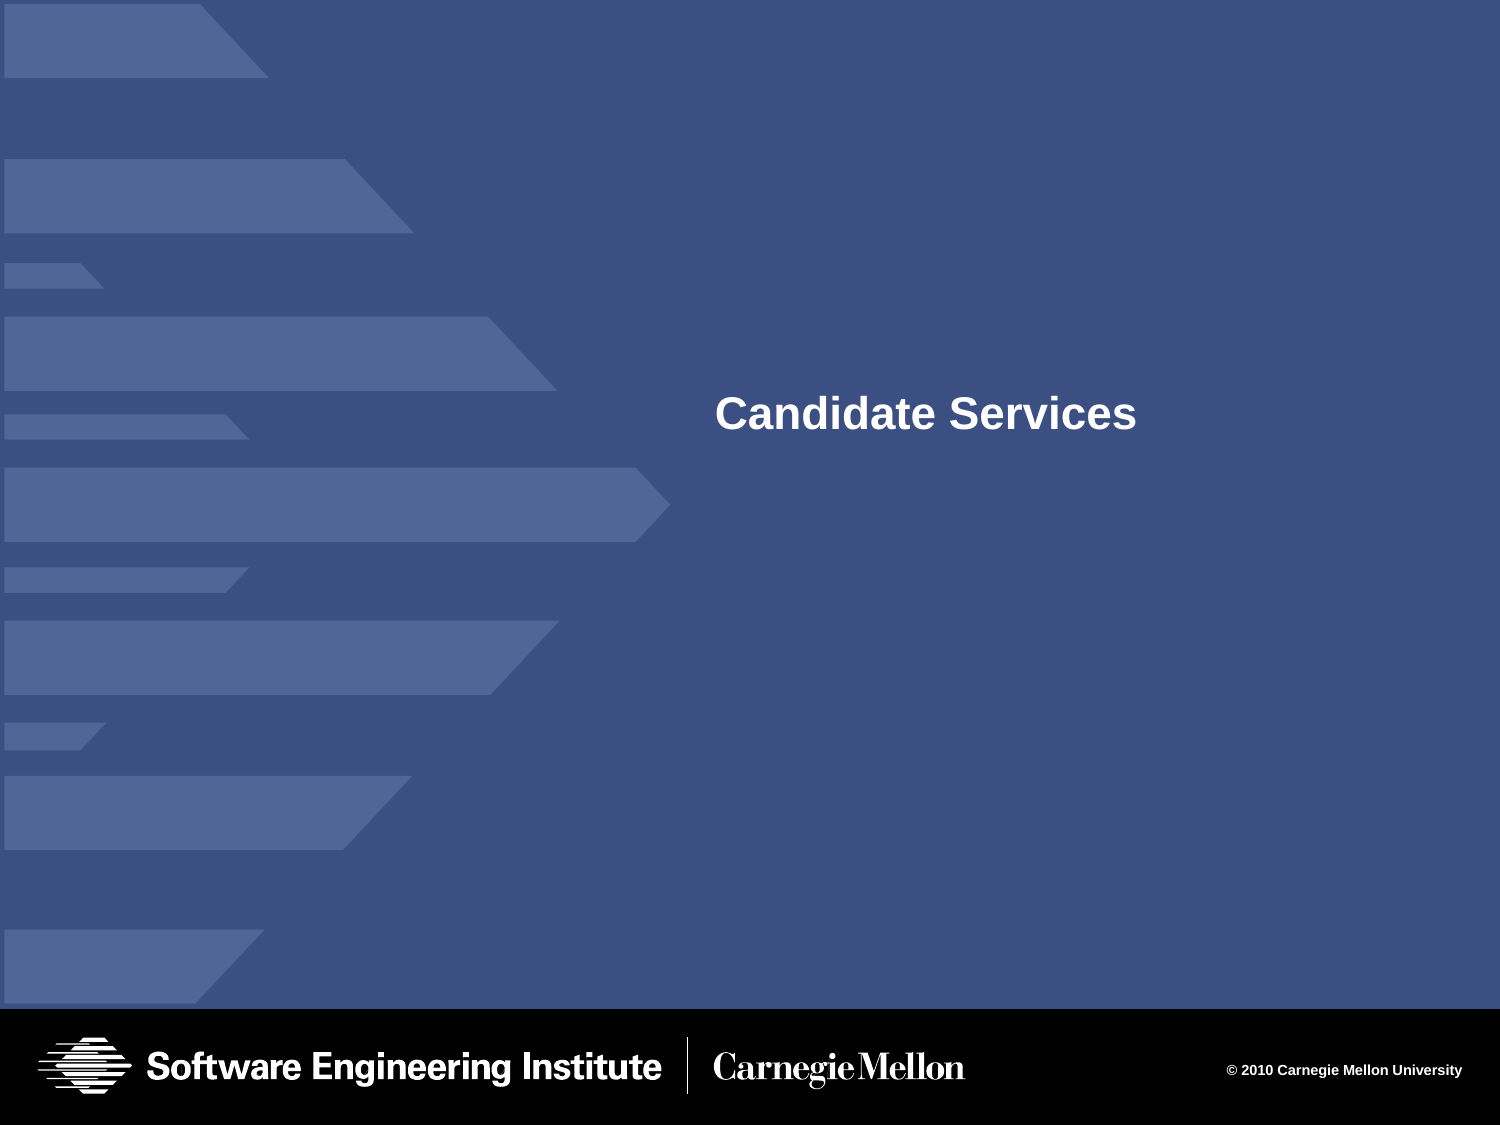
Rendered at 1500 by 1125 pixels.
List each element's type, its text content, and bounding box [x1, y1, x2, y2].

title Candidate Services [699, 376, 1401, 448]
